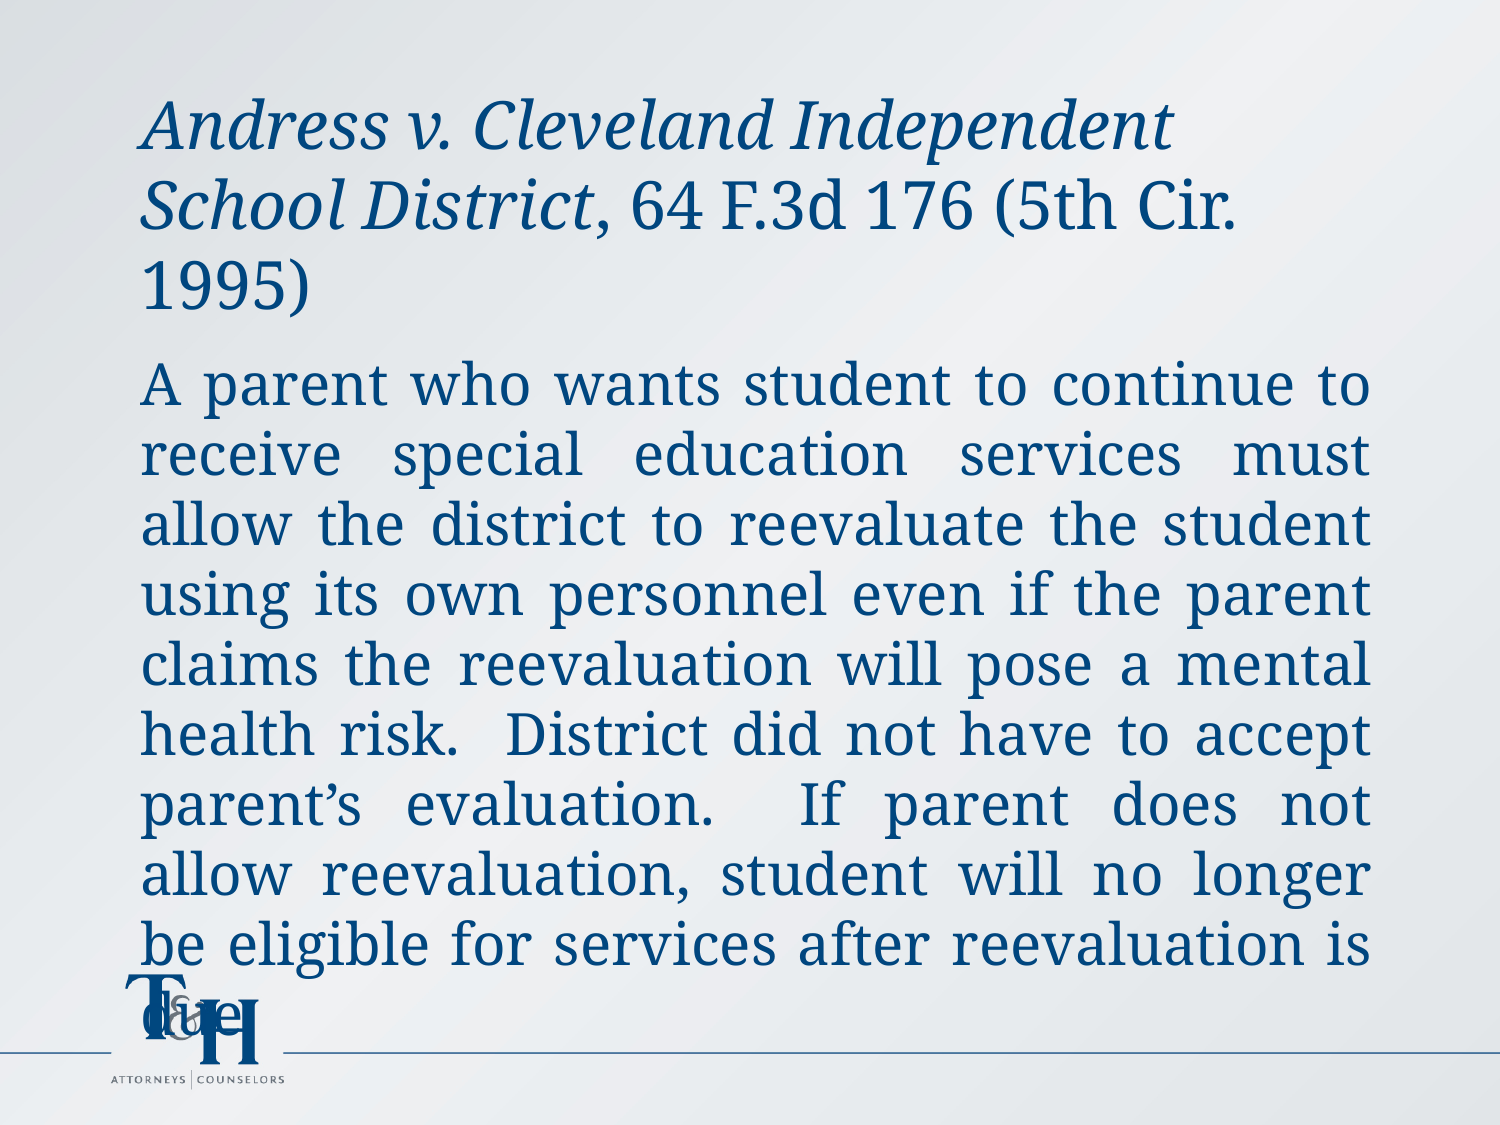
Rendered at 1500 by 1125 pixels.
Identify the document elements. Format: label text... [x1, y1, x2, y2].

list Andress v. Cleveland Independent School District, 64 F.3d 176 (5th Cir. 1995) A parent who wants student to continue to receive special education services must allow the district to reevaluate the student using its own personnel even if the parent claims the reevaluation will pose a mental health risk. District did not have to accept parent’s evaluation. If parent does not allow reevaluation, student will no longer be eligible for services after reevaluation is due. [124, 74, 1388, 901]
picture [0, 0, 1500, 1125]
